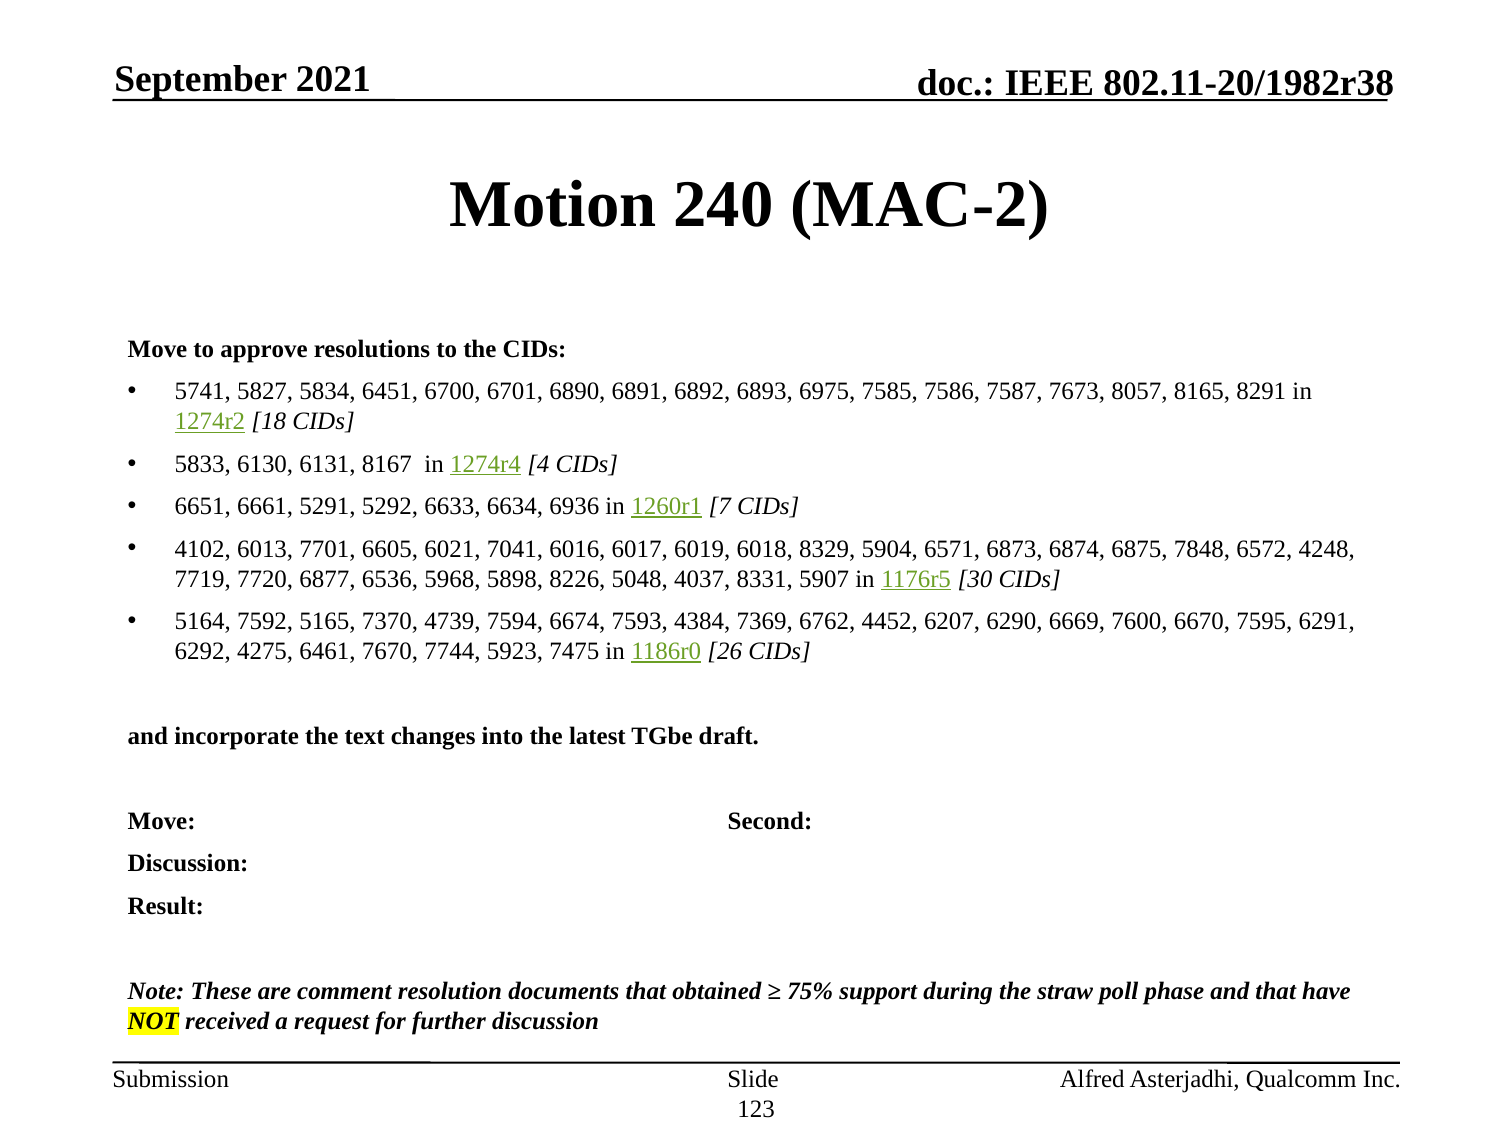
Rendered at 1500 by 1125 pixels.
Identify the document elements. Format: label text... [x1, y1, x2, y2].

title Motion 240 (MAC-2) [112, 112, 1388, 288]
slide_number Slide 123 [712, 1061, 800, 1123]
list Move to approve resolutions to the CIDs: 5741, 5827, 5834, 6451, 6700, 6701, 6890, 6891, 6892, 6893, 6975, 7585, 7586, 7587, 7673, 8057, 8165, 8291 in 1274r2 [18 CIDs] 5833, 6130, 6131, 8167 in 1274r4 [4 CIDs] 6651, 6661, 5291, 5292, 6633, 6634, 6936 in 1260r1 [7 CIDs] 4102, 6013, 7701, 6605, 6021, 7041, 6016, 6017, 6019, 6018, 8329, 5904, 6571, 6873, 6874, 6875, 7848, 6572, 4248, 7719, 7720, 6877, 6536, 5968, 5898, 8226, 5048, 4037, 8331, 5907 in 1176r5 [30 CIDs] 5164, 7592, 5165, 7370, 4739, 7594, 6674, 7593, 4384, 7369, 6762, 4452, 6207, 6290, 6669, 7600, 6670, 7595, 6291, 6292, 4275, 6461, 7670, 7744, 5923, 7475 in 1186r0 [26 CIDs] and incorporate the text changes into the latest TGbe draft. Move: Second: Discussion: Result: Note: These are comment resolution documents that obtained ≥ 75% support during the straw poll phase and that have NOT received a request for further discussion [112, 324, 1388, 1063]
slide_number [114, 54, 423, 100]
footer Alfred Asterjadhi, Qualcomm Inc. [878, 1061, 1402, 1093]
